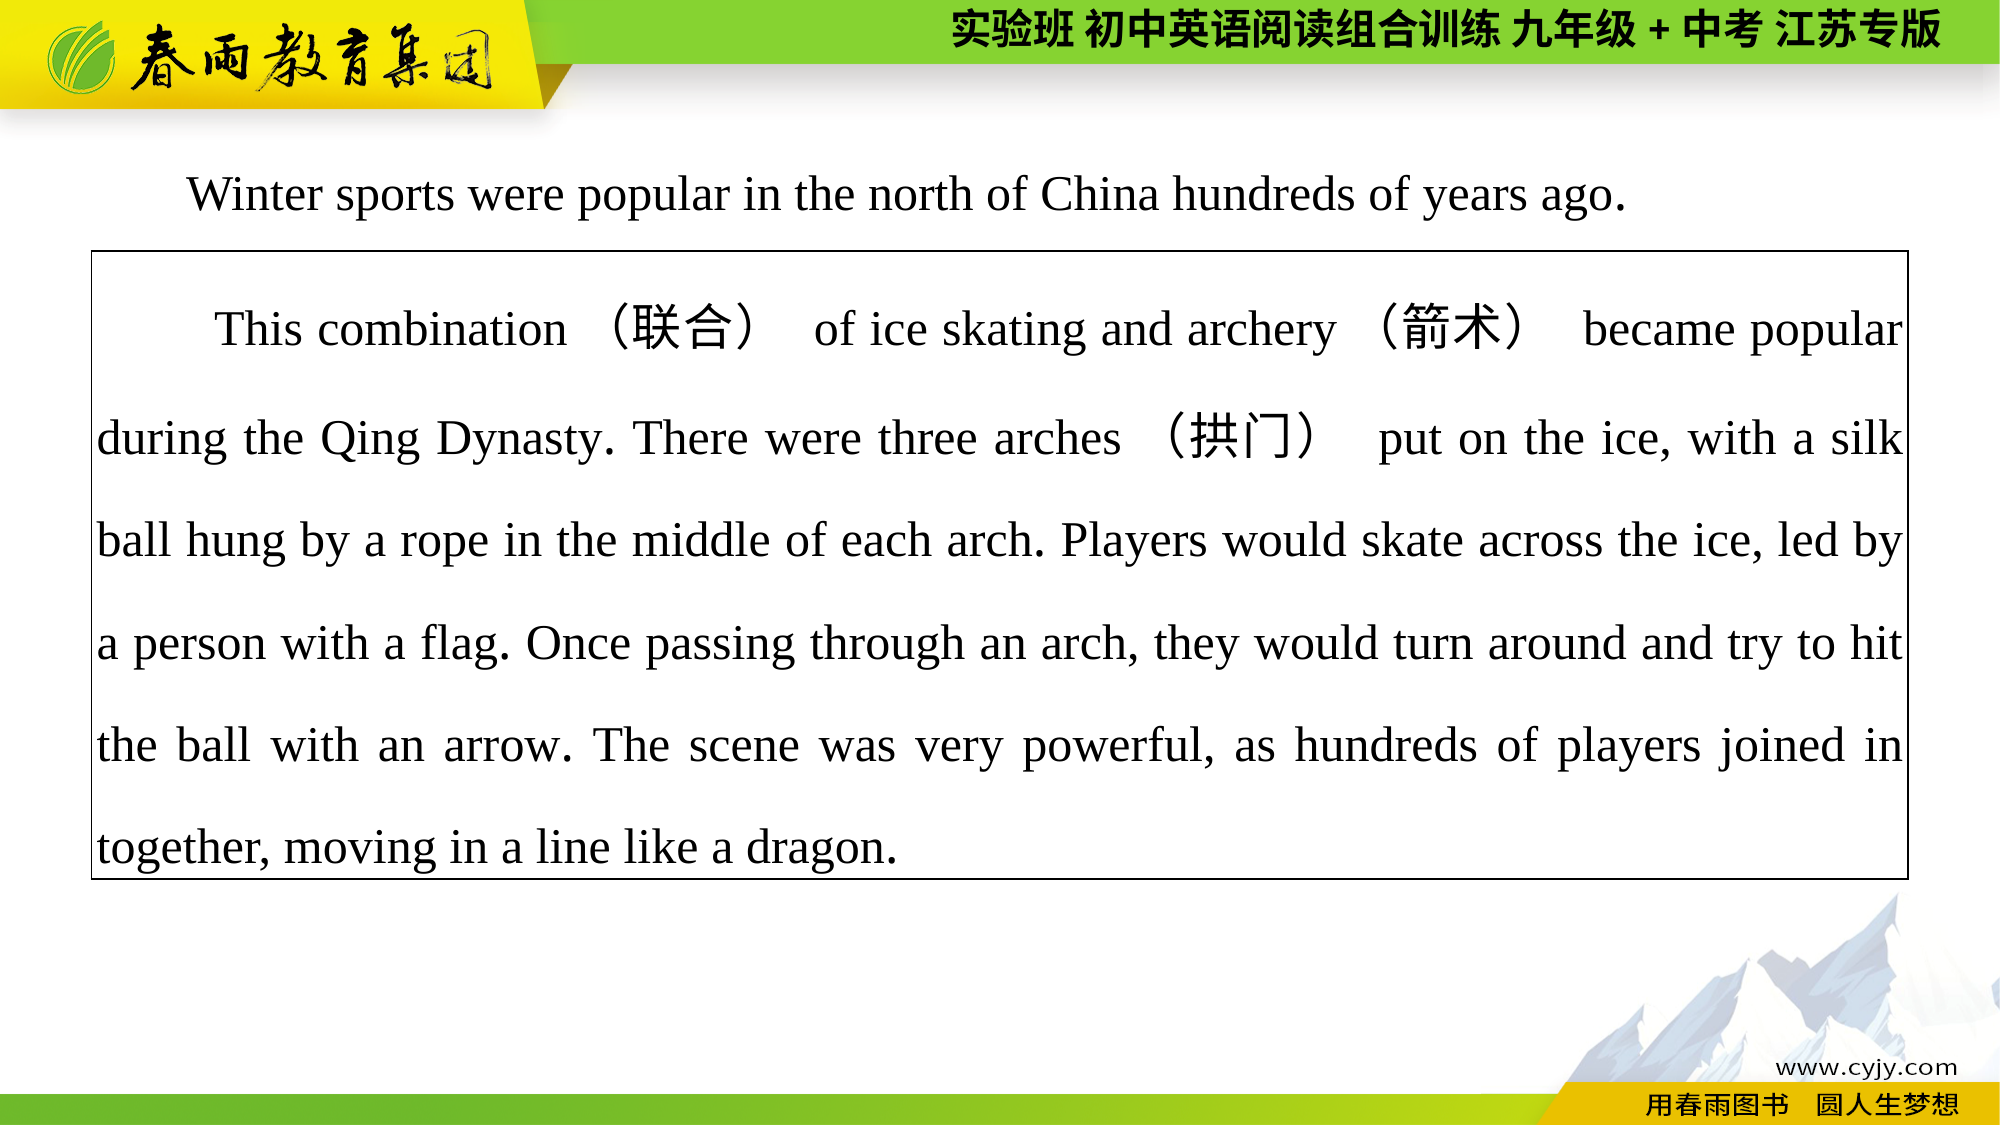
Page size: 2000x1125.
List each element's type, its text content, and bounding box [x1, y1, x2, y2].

table_header This combination（联合） of ice skating and archery（箭术） became popular during the Qing Dynasty. There were three arches（拱门） put on the ice, with a silk ball hung by a rope in the middle of each arch. Players would skate across the ice, led by a person with a flag. Once passing through an arch, they would turn around and try to hit the ball with an arrow. The scene was very powerful, as hundreds of players joined in together, moving in a line like a dragon. [92, 252, 1907, 878]
picture [0, 0, 2000, 1125]
list Winter sports were popular in the north of China hundreds of years ago. [59, 122, 1944, 217]
